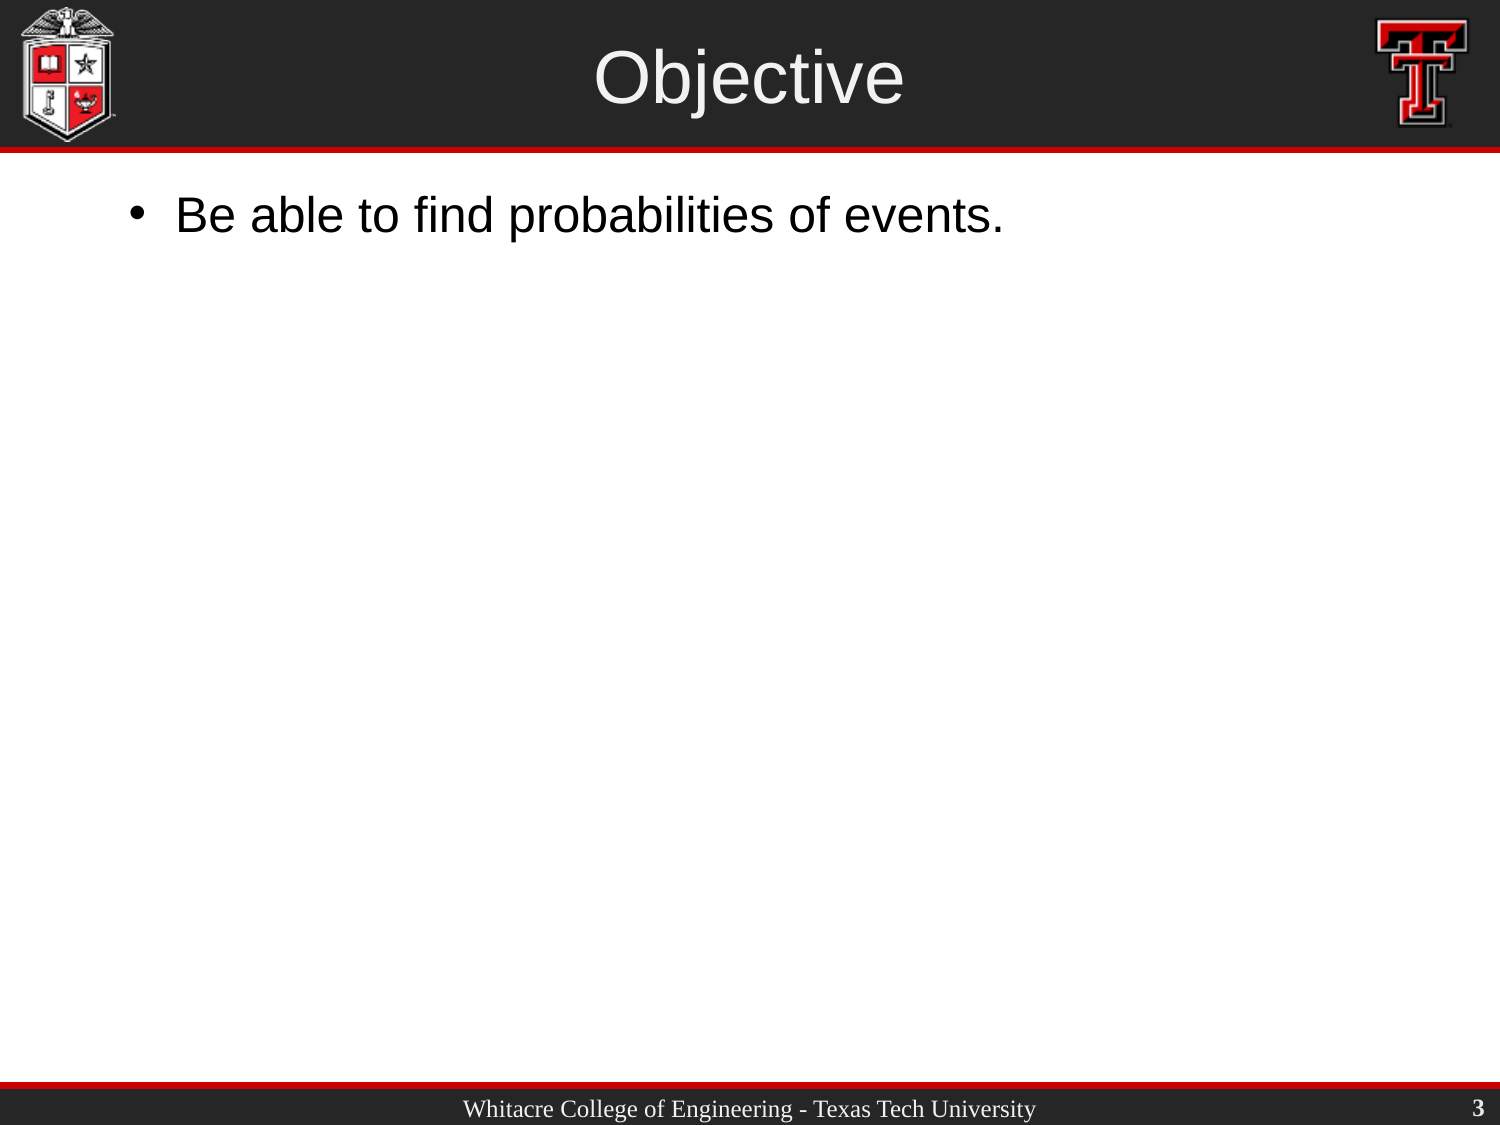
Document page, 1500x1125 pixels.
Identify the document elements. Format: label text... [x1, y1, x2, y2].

picture [21, 7, 116, 142]
title Objective [151, 6, 1349, 141]
slide_number 3 [1392, 1086, 1500, 1125]
picture [1373, 14, 1472, 128]
list Be able to find probabilities of events. [113, 174, 1431, 1075]
